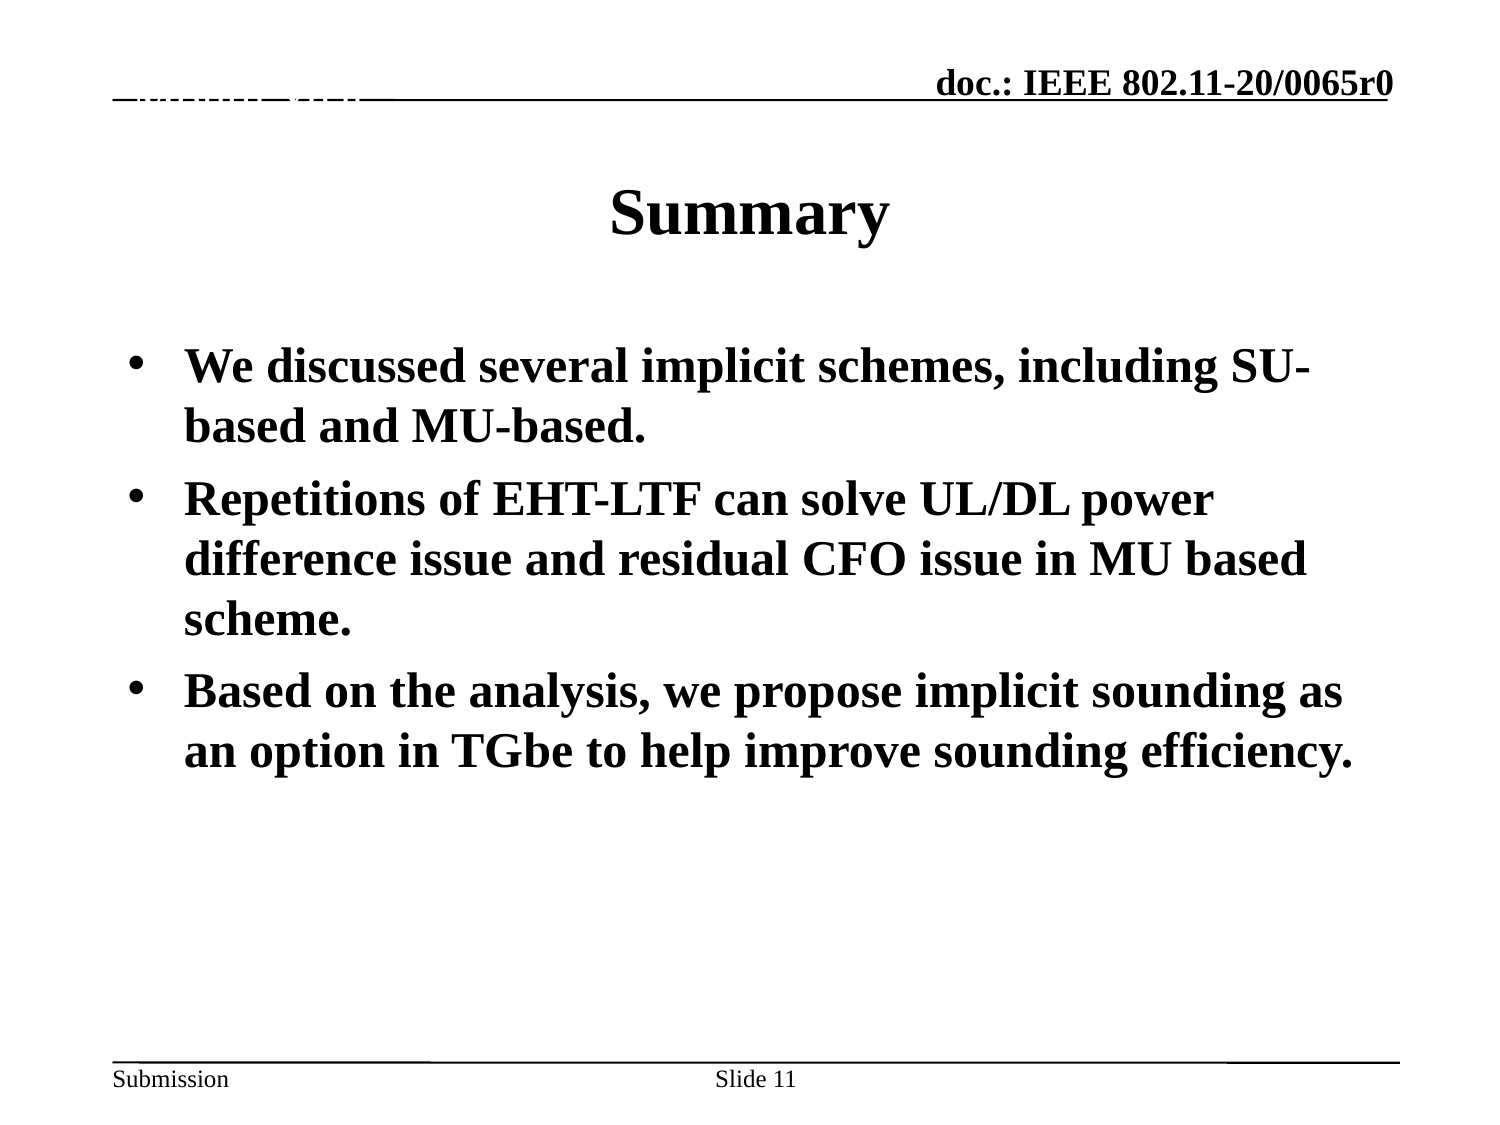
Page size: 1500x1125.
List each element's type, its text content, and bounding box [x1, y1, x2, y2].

slide_number Month Year [117, 58, 507, 104]
list We discussed several implicit schemes, including SU-based and MU-based. Repetitions of EHT-LTF can solve UL/DL power difference issue and residual CFO issue in MU based scheme. Based on the analysis, we propose implicit sounding as an option in TGbe to help improve sounding efficiency. [112, 324, 1388, 1016]
slide_number Slide 11 [712, 1061, 800, 1123]
title Summary [112, 111, 1388, 303]
